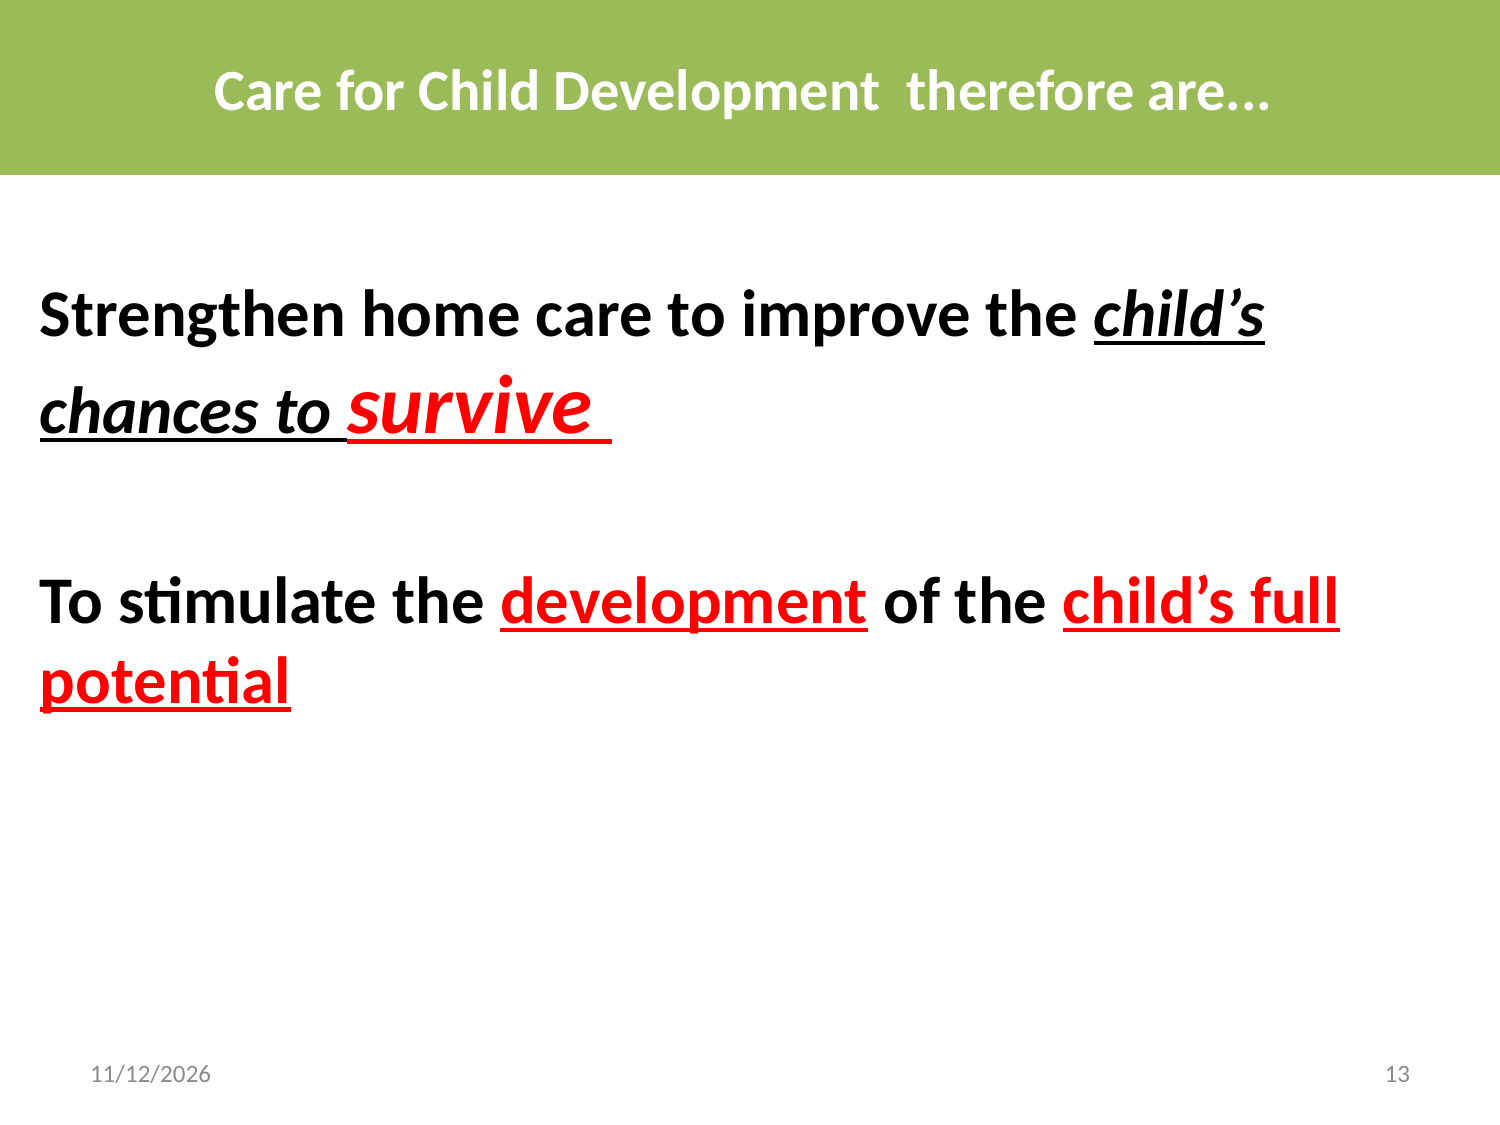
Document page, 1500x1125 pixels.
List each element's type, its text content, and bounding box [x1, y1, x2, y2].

slide_number 13 [1074, 1042, 1425, 1103]
text_box Care for Child Development therefore are... [0, 0, 1500, 175]
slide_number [75, 1042, 425, 1103]
list Strengthen home care to improve the child’s chances to survive To stimulate the development of the child’s full potential [24, 262, 1438, 886]
